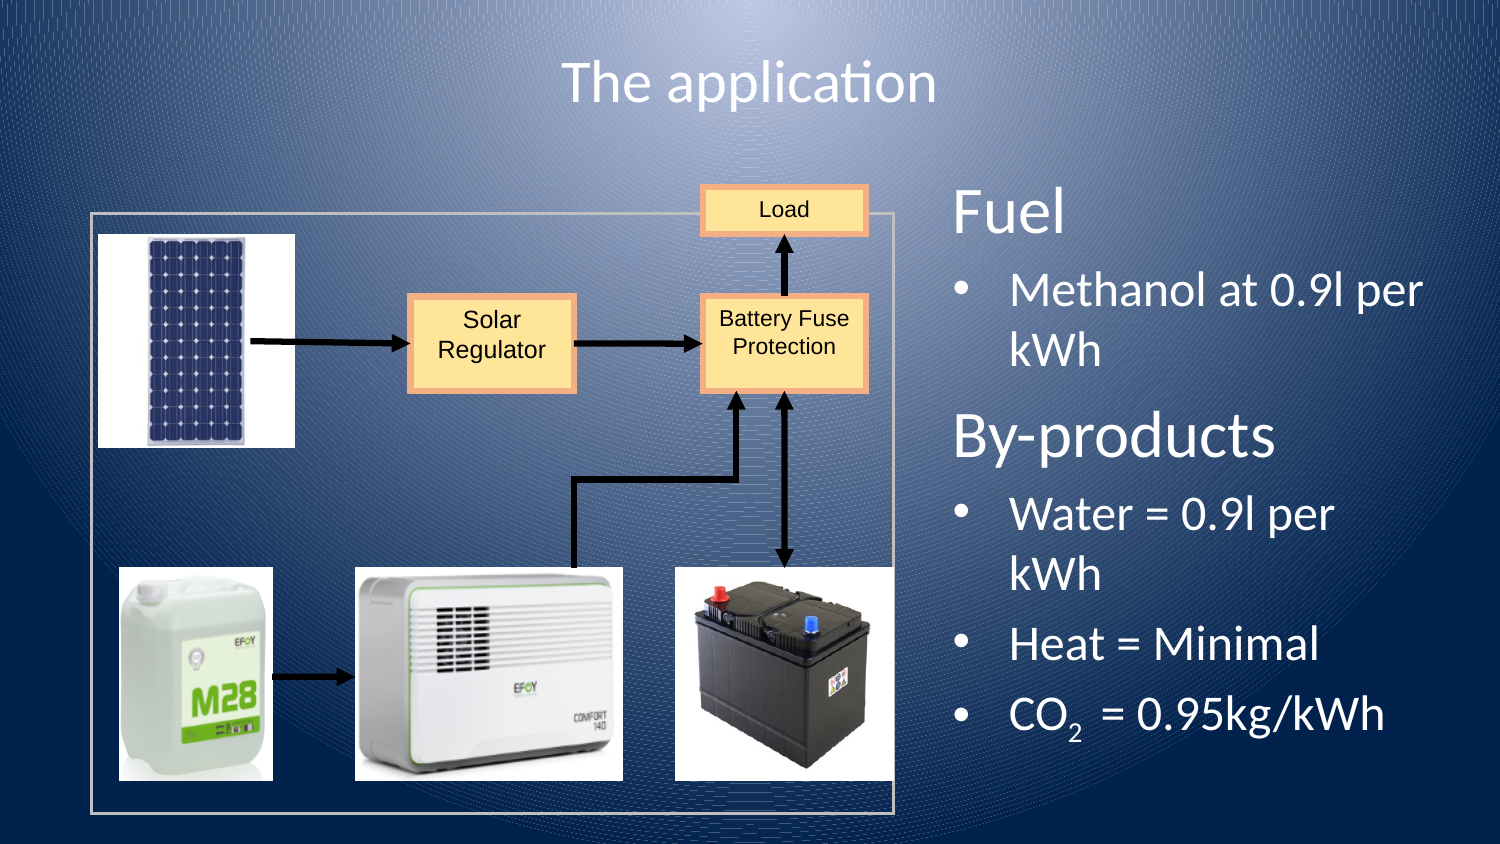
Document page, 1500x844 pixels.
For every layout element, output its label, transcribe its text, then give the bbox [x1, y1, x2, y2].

text_box Load [702, 186, 866, 212]
list Fuel Methanol at 0.9l per kWh By-products Water = 0.9l per kWh Heat = Minimal CO2 = 0.95kg/kWh [937, 159, 1450, 760]
title The application [75, 33, 1425, 122]
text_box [91, 213, 894, 814]
